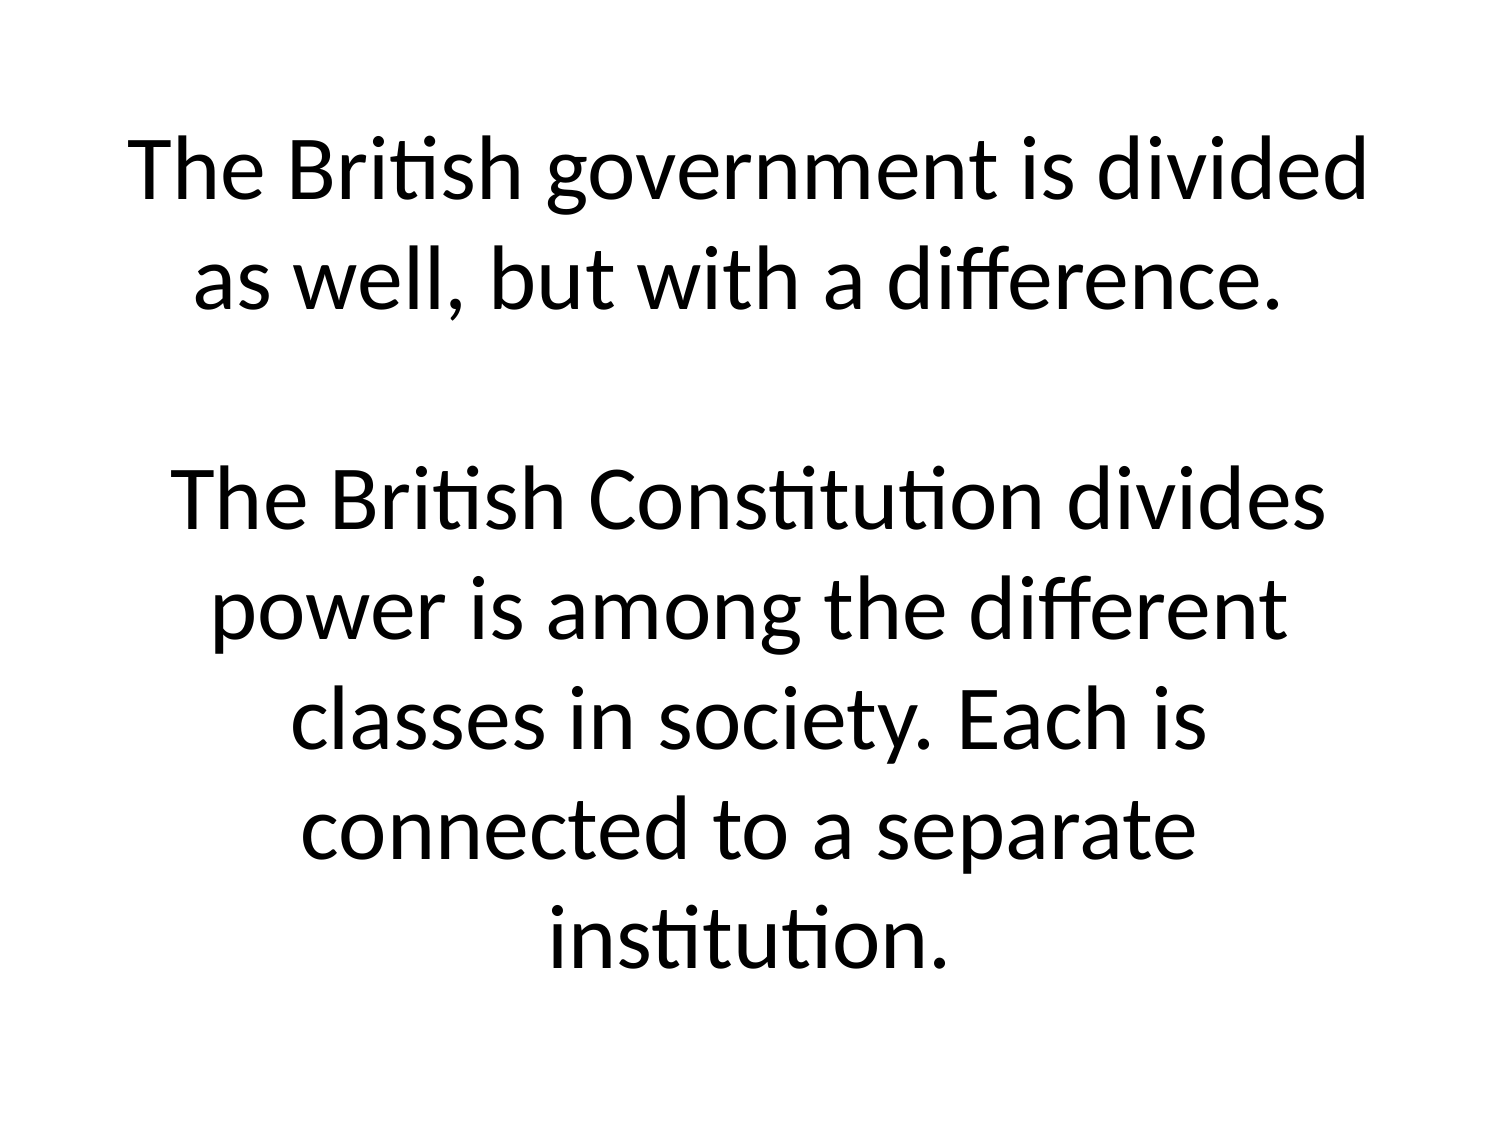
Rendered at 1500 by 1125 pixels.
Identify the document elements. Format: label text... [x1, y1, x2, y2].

title The British government is divided as well, but with a difference. The British Constitution divides power is among the different classes in society. Each is connected to a separate institution. [74, 44, 1426, 1051]
